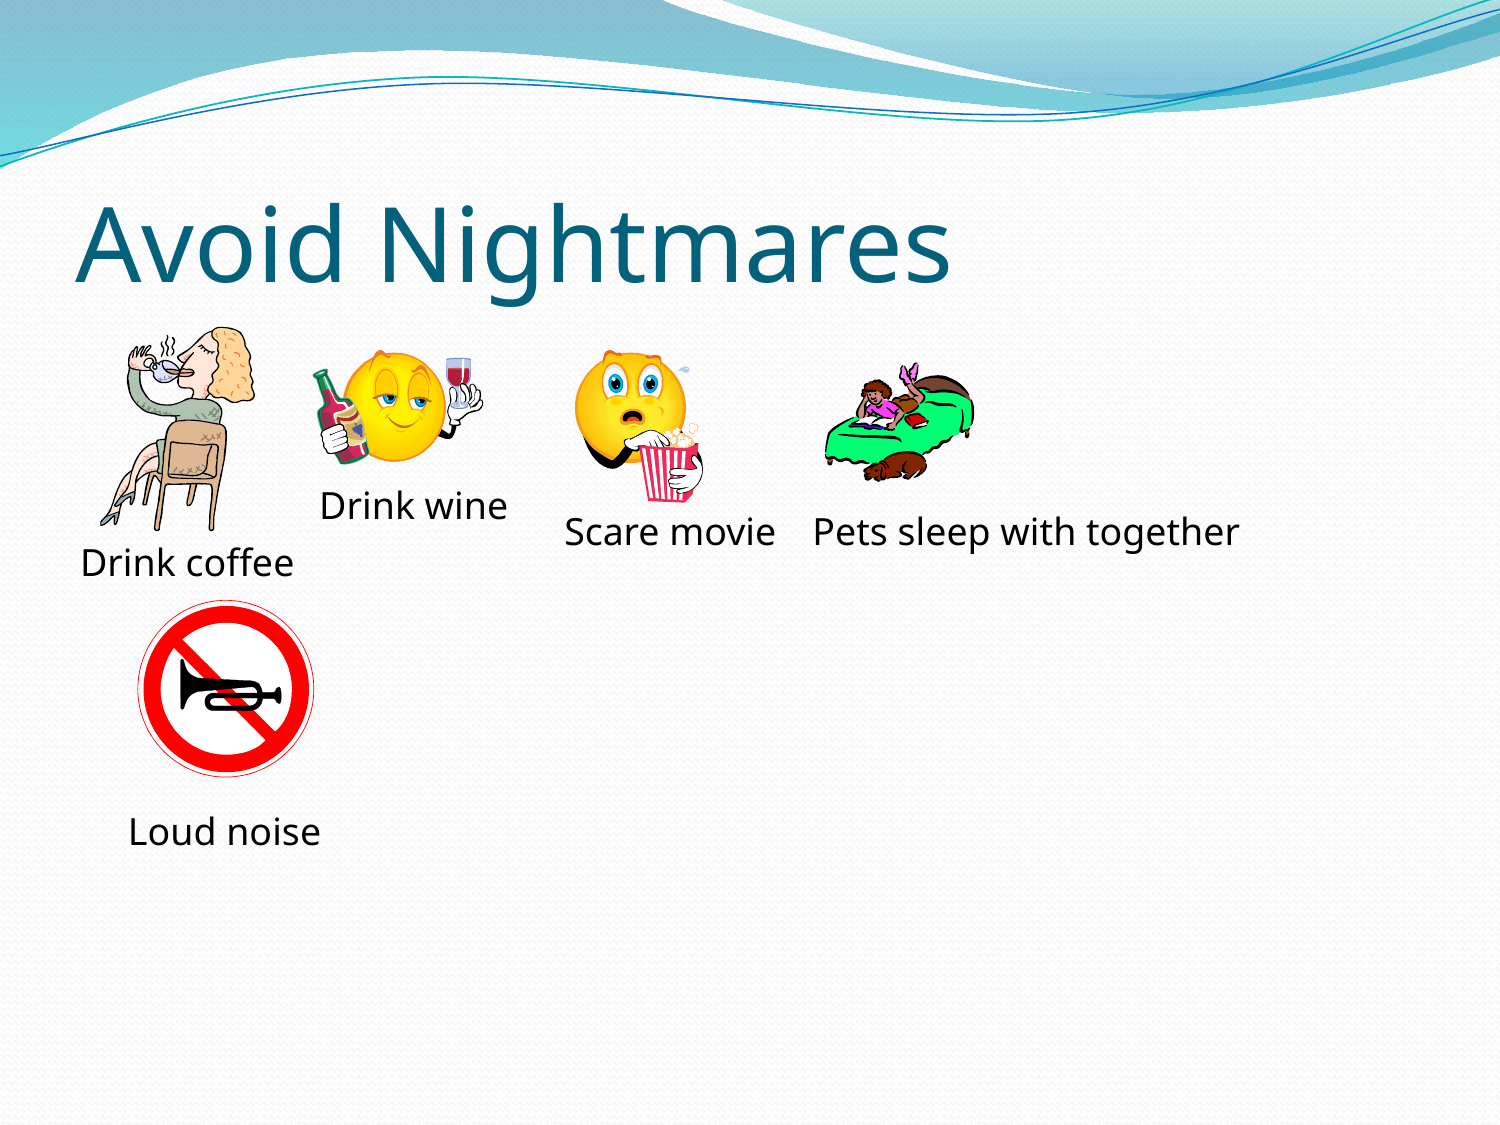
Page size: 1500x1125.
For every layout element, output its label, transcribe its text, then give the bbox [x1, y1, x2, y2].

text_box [562, 349, 779, 561]
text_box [312, 349, 516, 536]
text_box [124, 599, 325, 861]
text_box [74, 324, 301, 588]
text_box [824, 362, 1229, 561]
title Avoid Nightmares [74, 115, 1438, 304]
